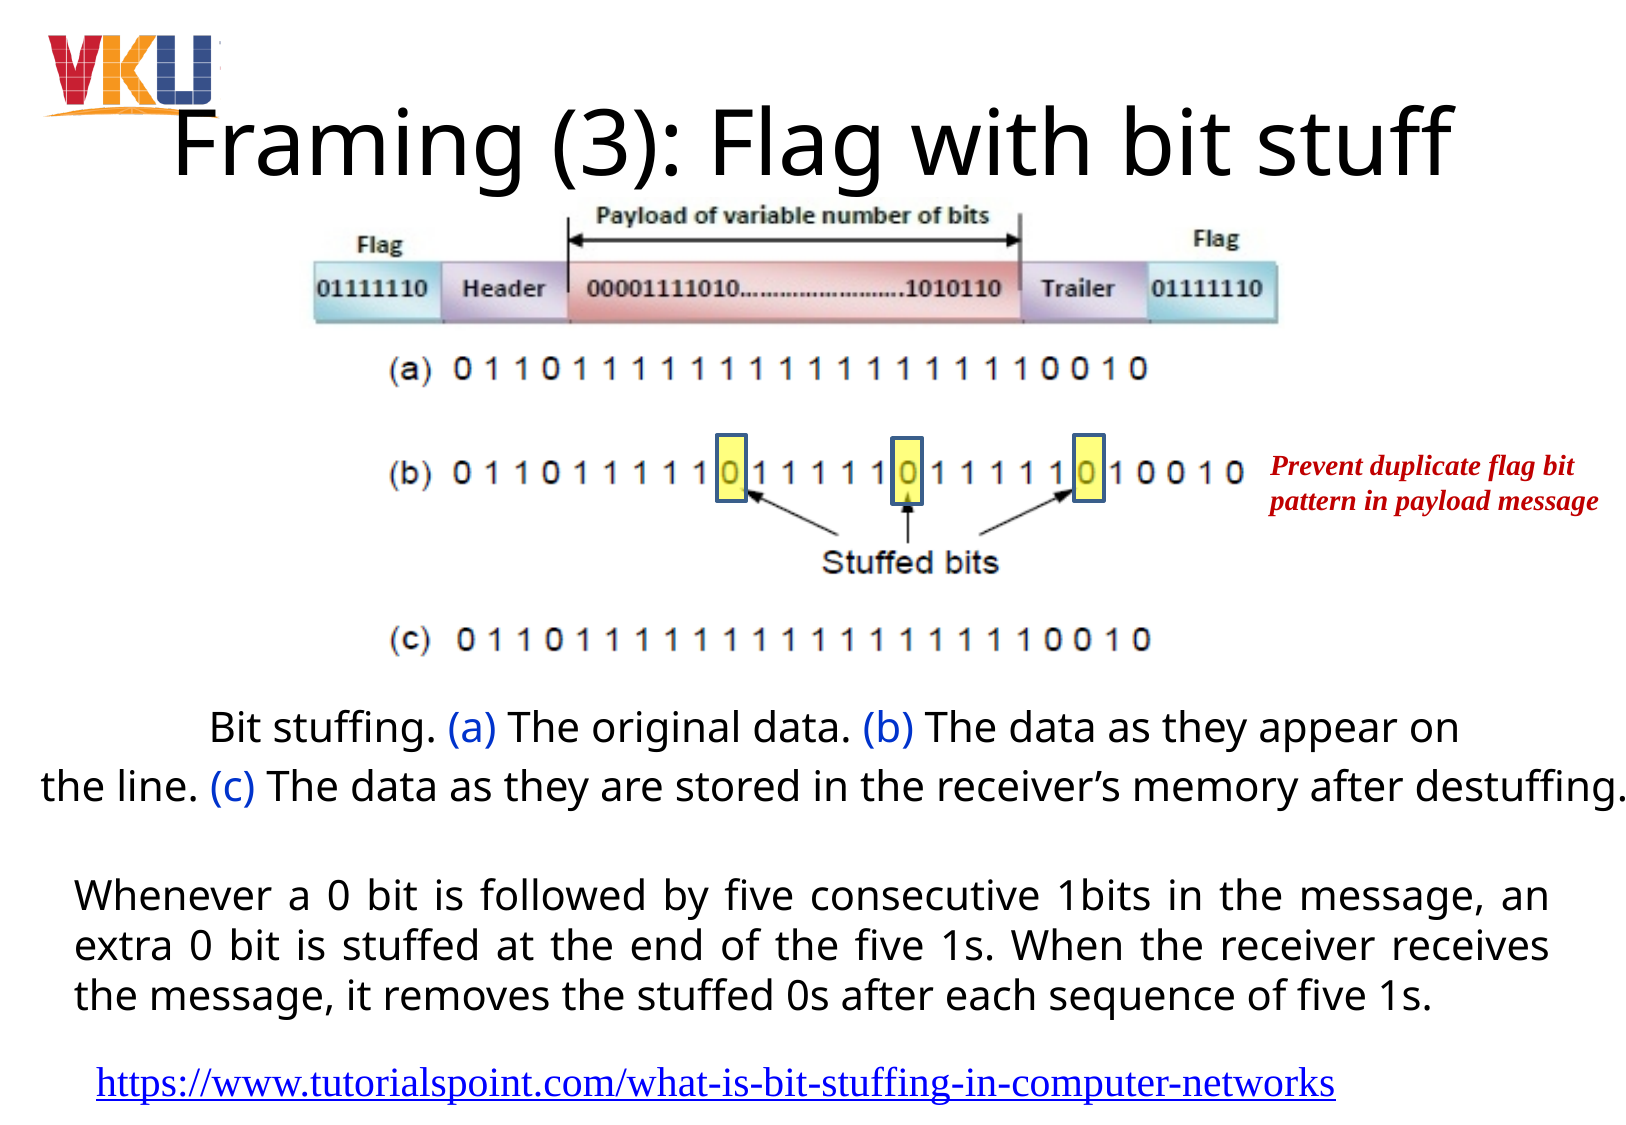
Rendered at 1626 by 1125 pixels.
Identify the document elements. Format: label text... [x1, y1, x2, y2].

text_box Whenever a 0 bit is followed by five consecutive 1bits in the message, an extra 0 bit is stuffed at the end of the five 1s. When the receiver receives the message, it removes the stuffed 0s after each sequence of five 1s. [59, 861, 1566, 1027]
picture [32, 21, 228, 129]
title Framing (3): Flag with bit stuff [81, 45, 1544, 233]
text_box Prevent duplicate flag bit pattern in payload message [1315, 439, 1621, 524]
list Bit stuffing. (a) The original data. (b) The data as they appear on the line. (c) The data as they are stored in the receiver’s memory after destuffing. [22, 693, 1625, 831]
text_box https://www.tutorialspoint.com/what-is-bit-stuffing-in-computer-networks [81, 1047, 1352, 1112]
picture [299, 196, 1311, 690]
